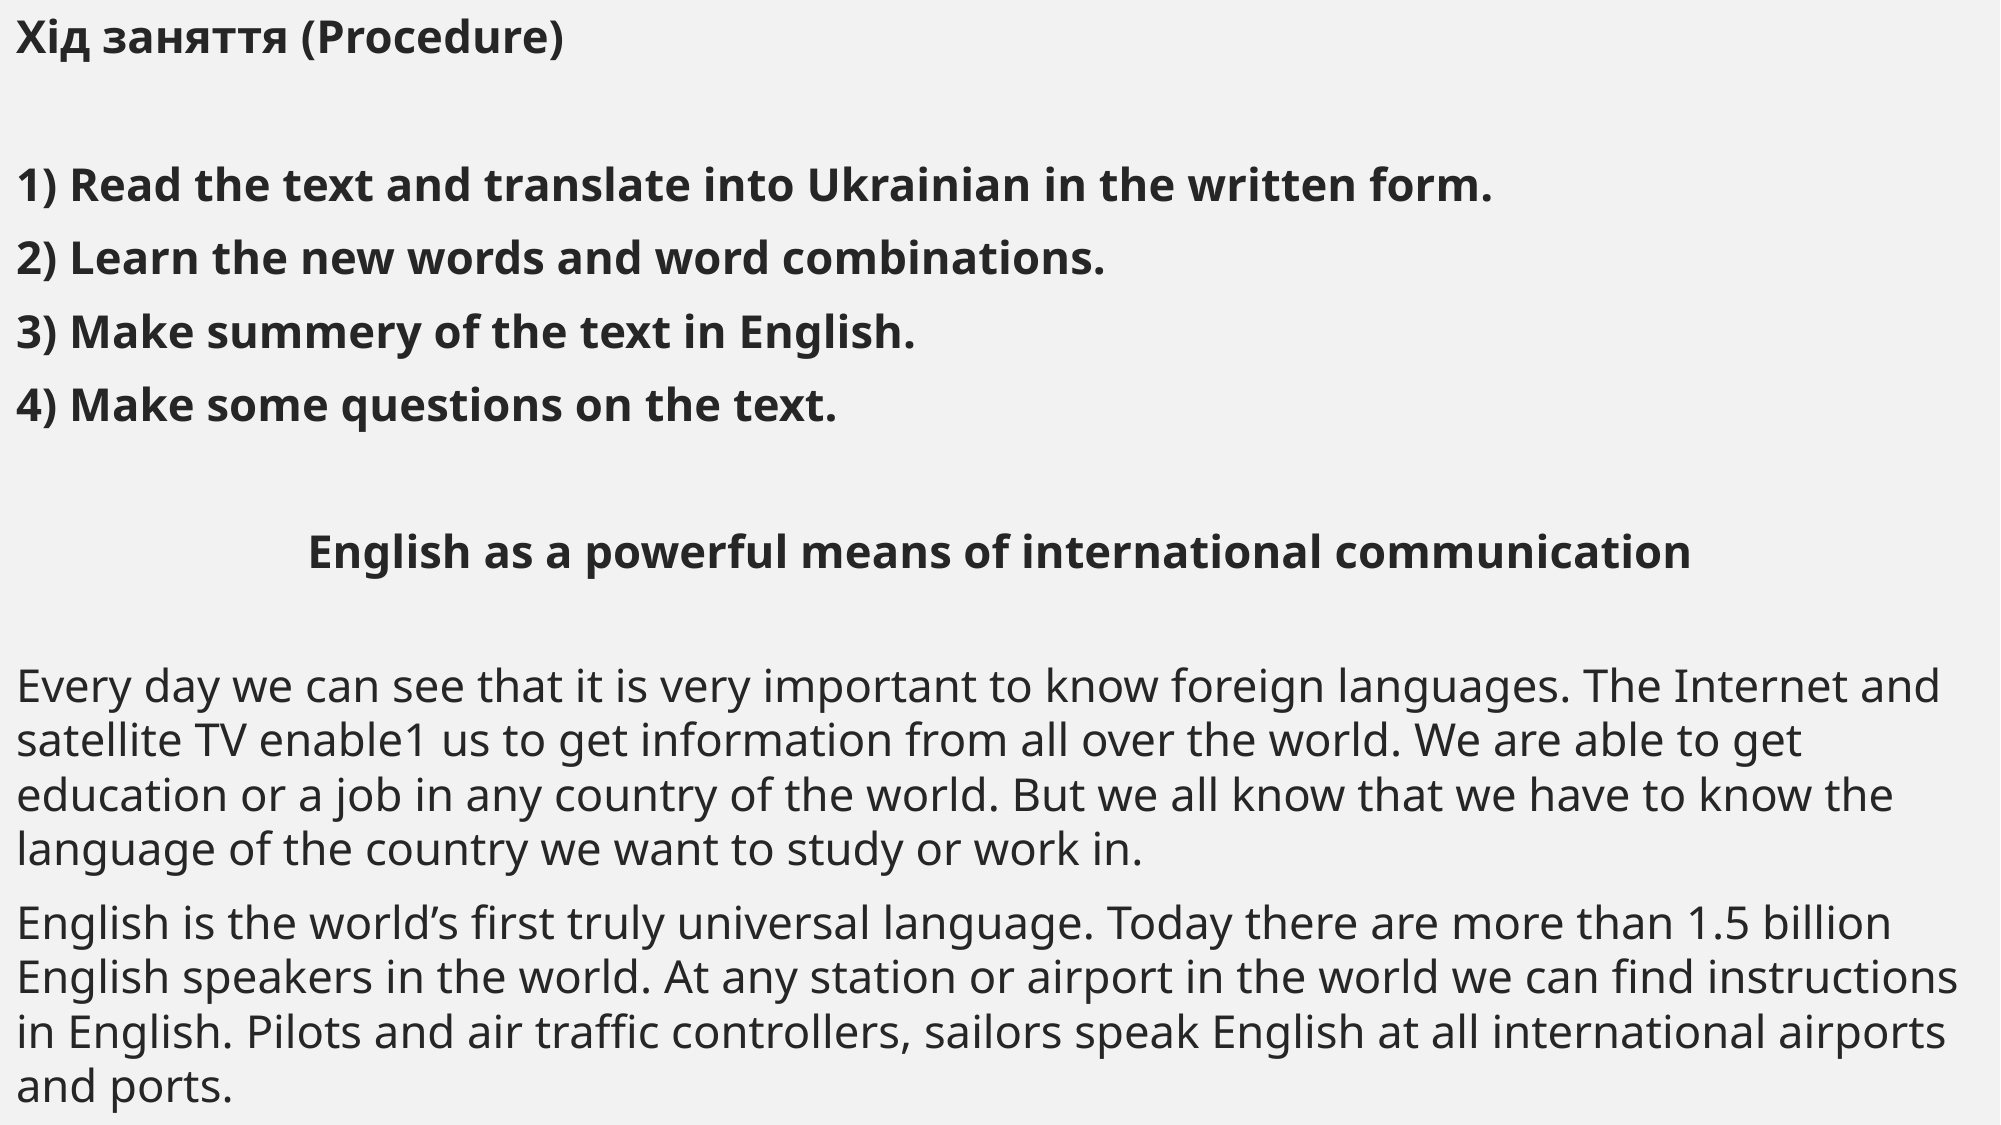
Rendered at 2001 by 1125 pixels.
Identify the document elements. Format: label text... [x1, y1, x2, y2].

list Хід заняття (Procedure) 1) Read the text and translate into Ukrainian in the written form. 2) Learn the new words and word combinations. 3) Make summery of the text in English. 4) Make some questions on the text. English as a powerful means of international communication Every day we can see that it is very important to know foreign languages. The Internet and satellite TV enable1 us to get information from all over the world. We are able to get education or a job in any country of the world. But we all know that we have to know the language of the country we want to study or work in. English is the world’s first truly universal language. Today there are more than 1.5 billion English speakers in the world. At any station or airport in the world we can find instructions in English. Pilots and air traffic controllers, sailors speak English at all international airports and ports. [1, 1, 2000, 1124]
